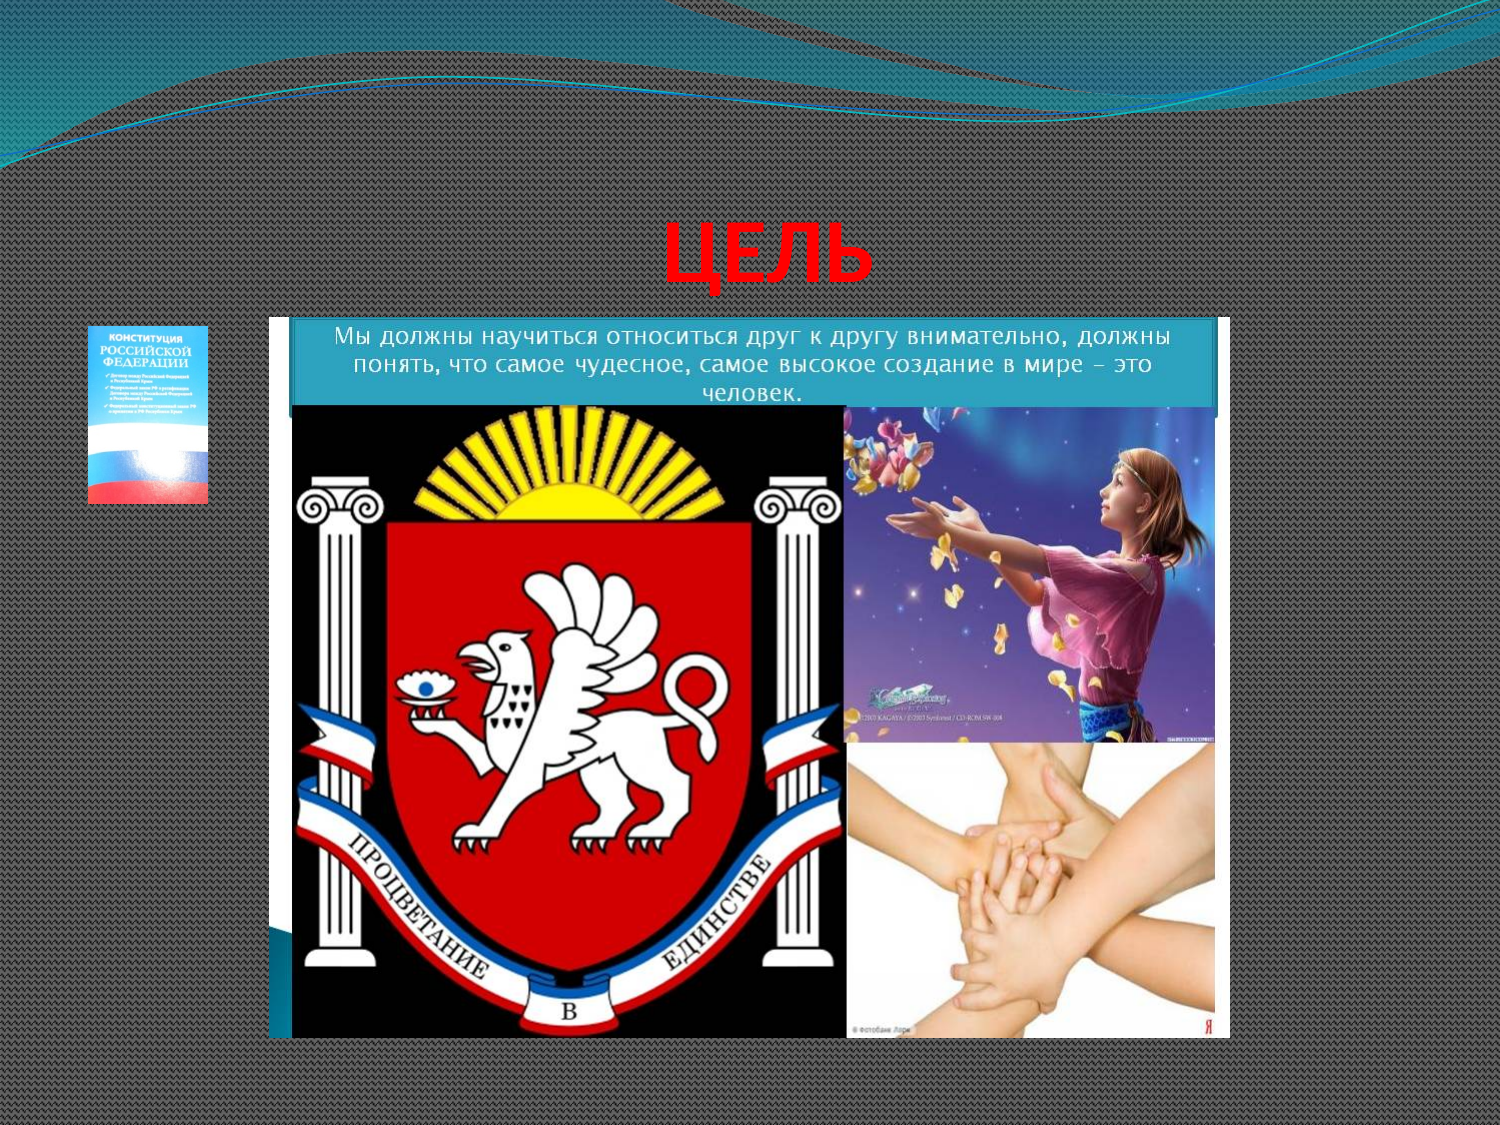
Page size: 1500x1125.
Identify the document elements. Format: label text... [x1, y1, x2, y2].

title ЦЕЛЬ [75, 115, 1425, 303]
picture [88, 325, 208, 504]
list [269, 317, 1231, 1038]
